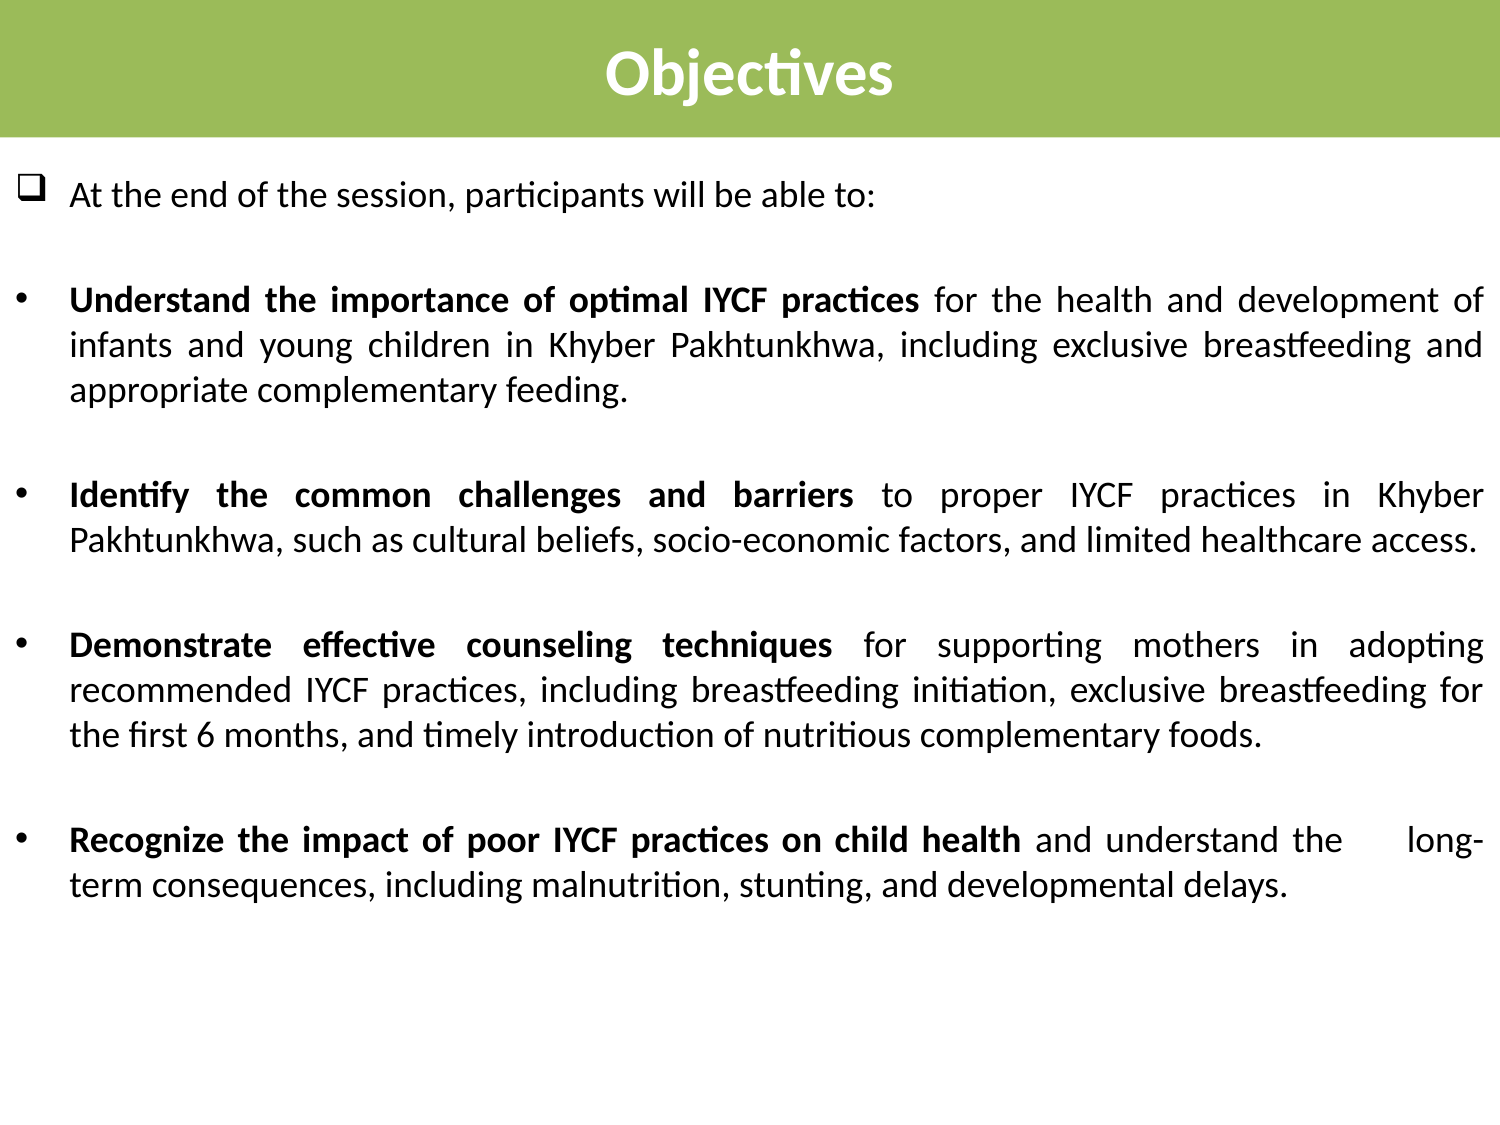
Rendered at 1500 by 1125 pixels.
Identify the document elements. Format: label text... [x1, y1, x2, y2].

list At the end of the session, participants will be able to: Understand the importance of optimal IYCF practices for the health and development of infants and young children in Khyber Pakhtunkhwa, including exclusive breastfeeding and appropriate complementary feeding. Identify the common challenges and barriers to proper IYCF practices in Khyber Pakhtunkhwa, such as cultural beliefs, socio-economic factors, and limited healthcare access. Demonstrate effective counseling techniques for supporting mothers in adopting recommended IYCF practices, including breastfeeding initiation, exclusive breastfeeding for the first 6 months, and timely introduction of nutritious complementary foods. Recognize the impact of poor IYCF practices on child health and understand the long-term consequences, including malnutrition, stunting, and developmental delays. [0, 162, 1500, 1125]
text_box Objectives [0, 0, 1500, 138]
